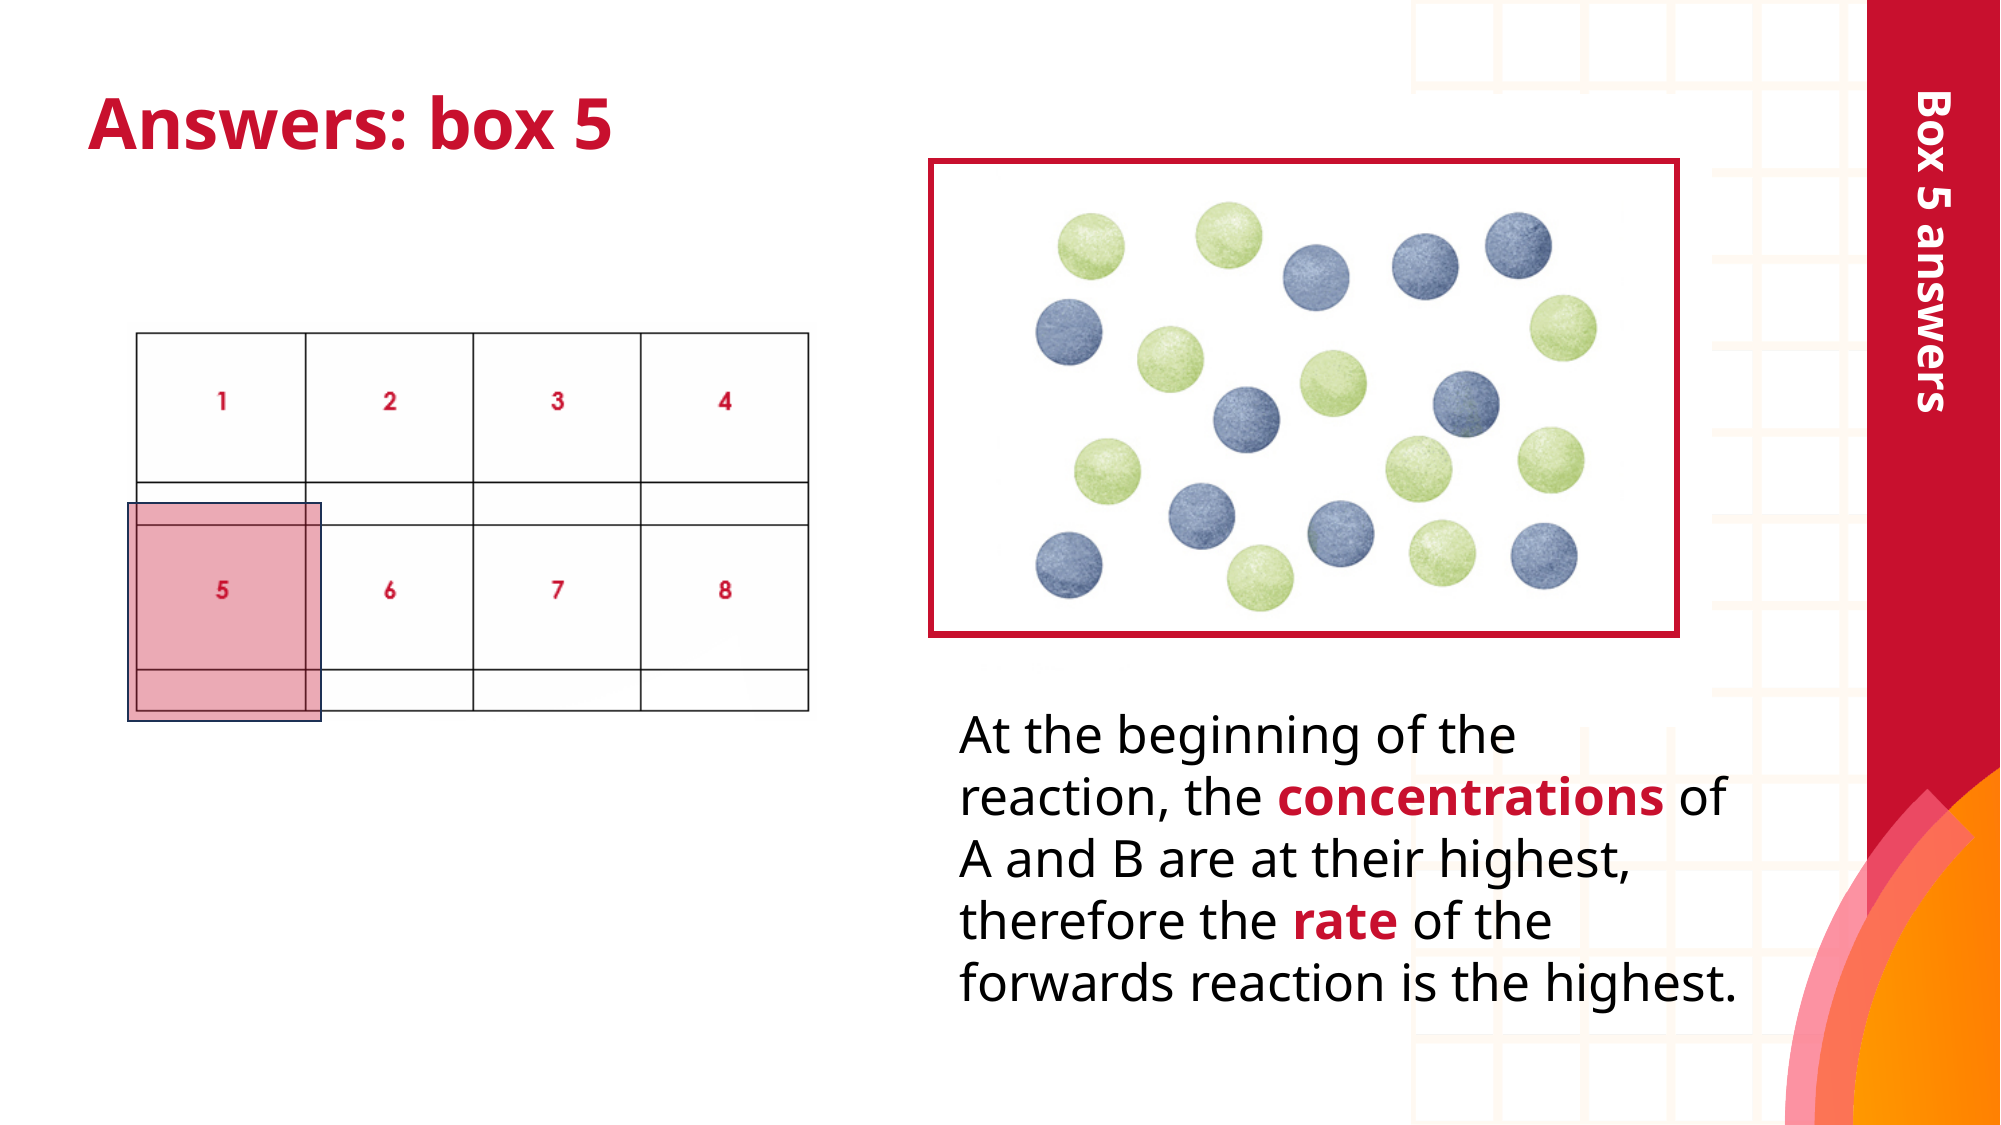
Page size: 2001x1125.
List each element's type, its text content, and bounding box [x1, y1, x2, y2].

picture [127, 322, 817, 721]
text_box Box 5 answers [1867, 88, 2000, 765]
list At the beginning of the reaction, the concentrations of A and B are at their highest, therefore the rate of the forwards reaction is the highest. [959, 702, 1743, 1031]
picture [893, 0, 2000, 1125]
title Answers: box 5 [88, 88, 1743, 161]
